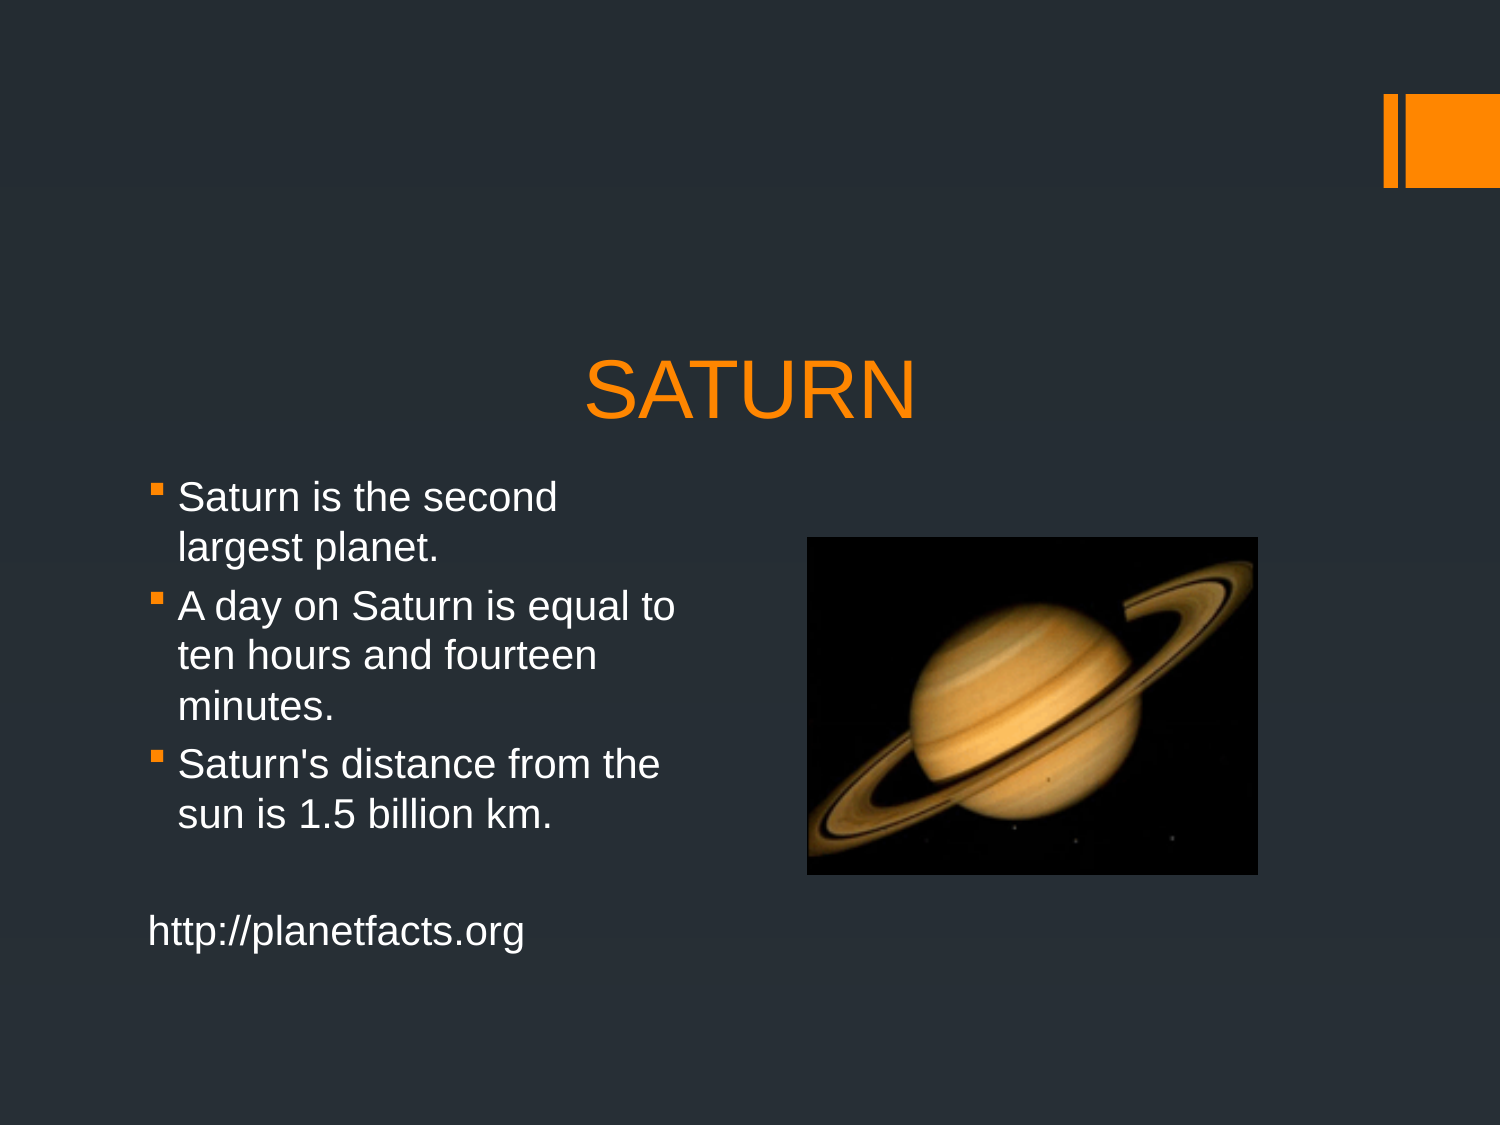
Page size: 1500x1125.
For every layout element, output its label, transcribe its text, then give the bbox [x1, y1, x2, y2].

title SATURN [150, 253, 1350, 443]
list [807, 536, 1259, 876]
list Saturn is the second largest planet. A day on Saturn is equal to ten hours and fourteen minutes. Saturn's distance from the sun is 1.5 billion km. http://planetfacts.org [125, 462, 710, 1052]
